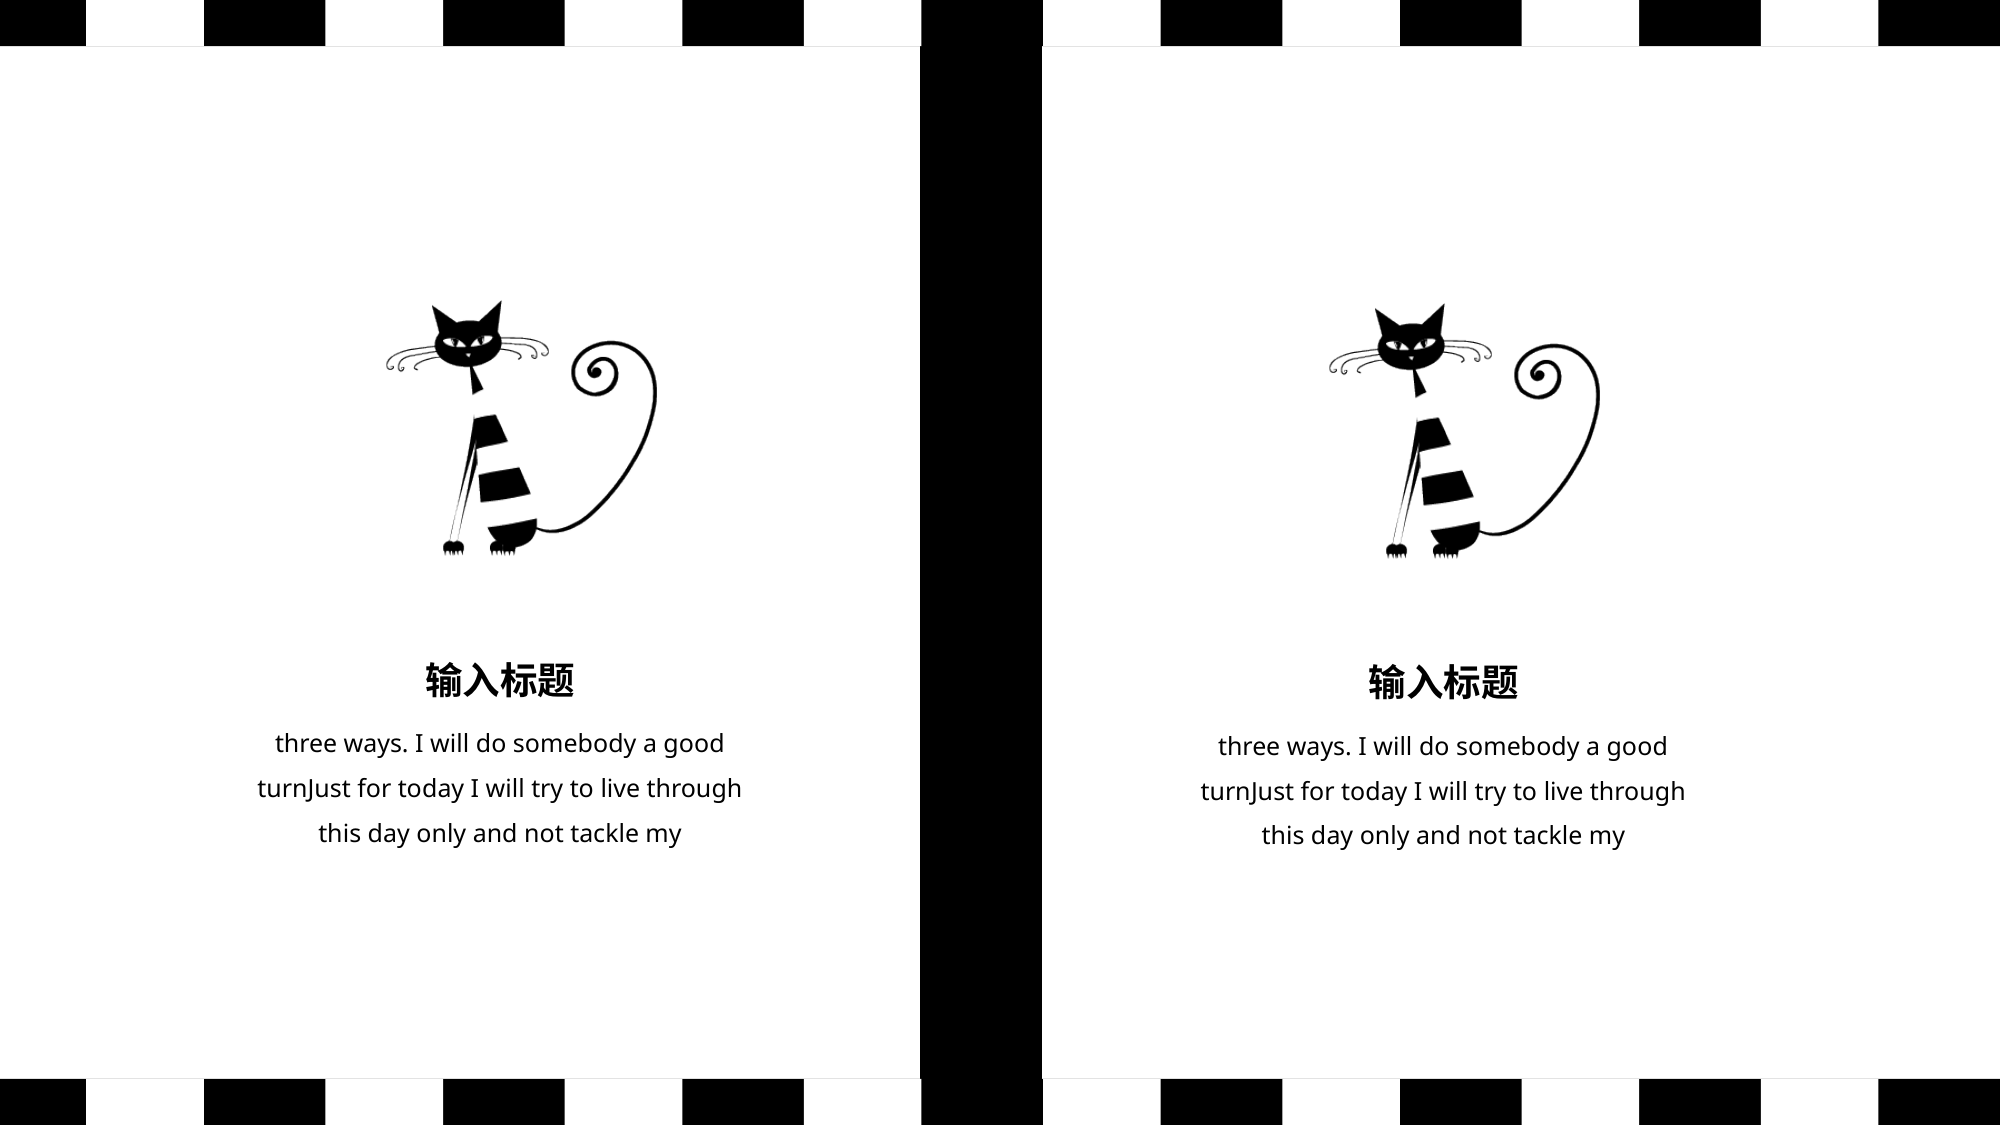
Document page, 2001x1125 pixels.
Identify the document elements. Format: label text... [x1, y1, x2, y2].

text_box 输入标题 [1316, 630, 1571, 712]
text_box [920, 47, 1042, 1078]
text_box three ways. I will do somebody a good turnJust for today I will try to live through this day only and not tackle my [237, 705, 764, 855]
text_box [0, 0, 2000, 47]
text_box 输入标题 [373, 627, 628, 710]
picture [1228, 232, 1639, 630]
picture [285, 230, 696, 627]
text_box three ways. I will do somebody a good turnJust for today I will try to live through this day only and not tackle my [1180, 707, 1707, 858]
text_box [0, 1078, 2000, 1125]
